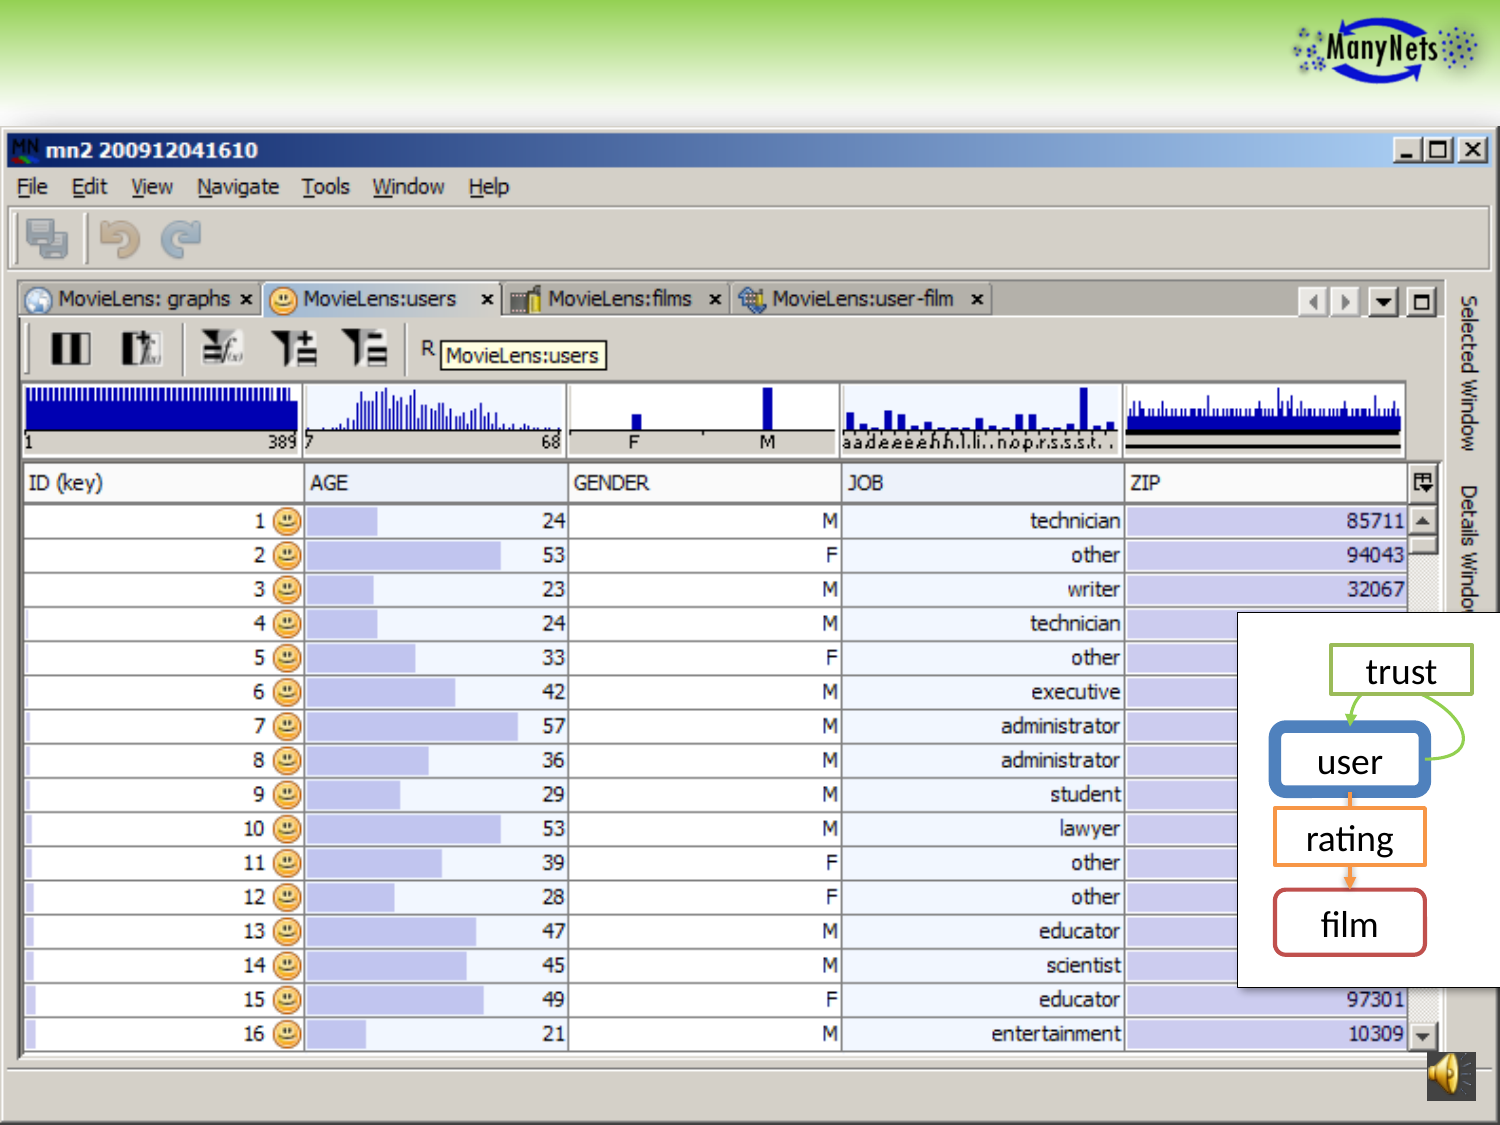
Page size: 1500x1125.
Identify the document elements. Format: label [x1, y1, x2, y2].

picture [1276, 12, 1500, 90]
picture [0, 125, 1500, 1125]
text_box [1237, 612, 1500, 988]
